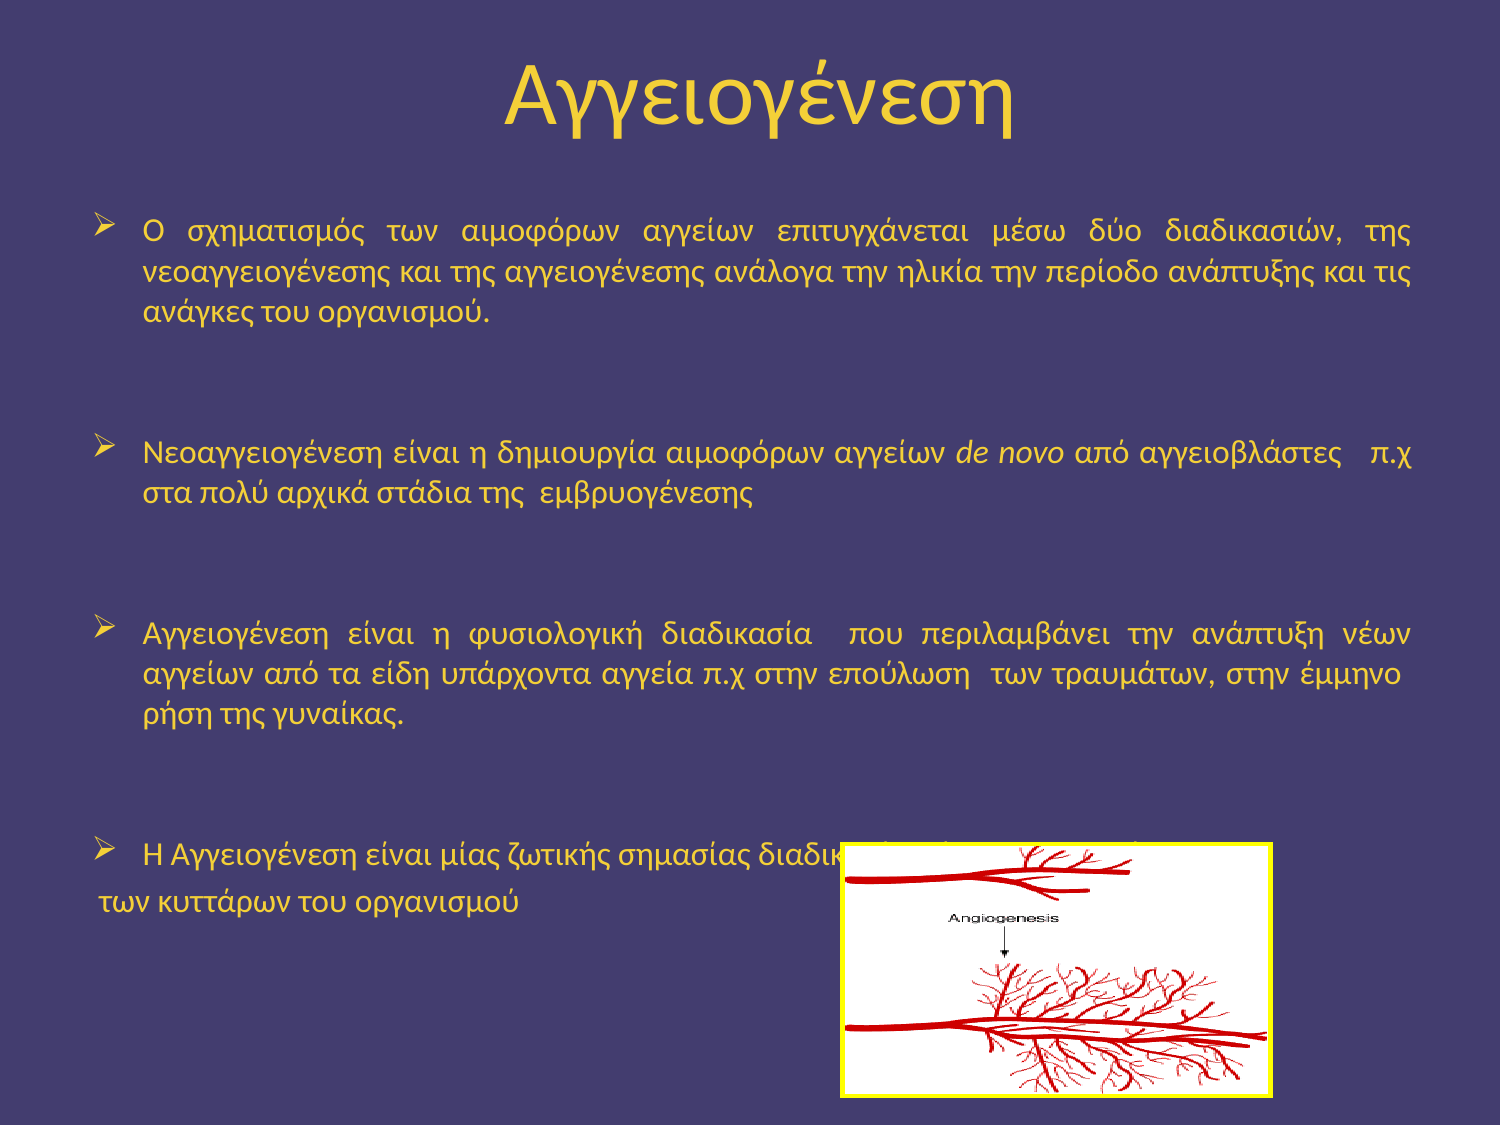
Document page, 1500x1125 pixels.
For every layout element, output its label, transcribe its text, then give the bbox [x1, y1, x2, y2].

title Aγγειογένεση [85, 0, 1436, 182]
picture [844, 845, 1269, 1095]
list Ο σχηματισμός των αιμοφόρων αγγείων επιτυγχάνεται μέσω δύο διαδικασιών, της νεοαγγειογένεσης και της αγγειογένεσης ανάλογα την ηλικία την περίοδο ανάπτυξης και τις ανάγκες του οργανισμού. Νεοαγγειογένεση είναι η δημιουργία αιμοφόρων αγγείων de novo από αγγειοβλάστες π.χ στα πολύ αρχικά στάδια της εμβρυογένεσης Αγγειογένεση είναι η φυσιολογική διαδικασία που περιλαμβάνει την ανάπτυξη νέων αγγείων από τα είδη υπάρχοντα αγγεία π.χ στην επούλωση των τραυμάτων, στην έμμηνο ρήση της γυναίκας. Η Αγγειογένεση είναι μίας ζωτικής σημασίας διαδικασία αύξησης και ανάπτυξης, των κυττάρων του οργανισμού [76, 160, 1427, 935]
